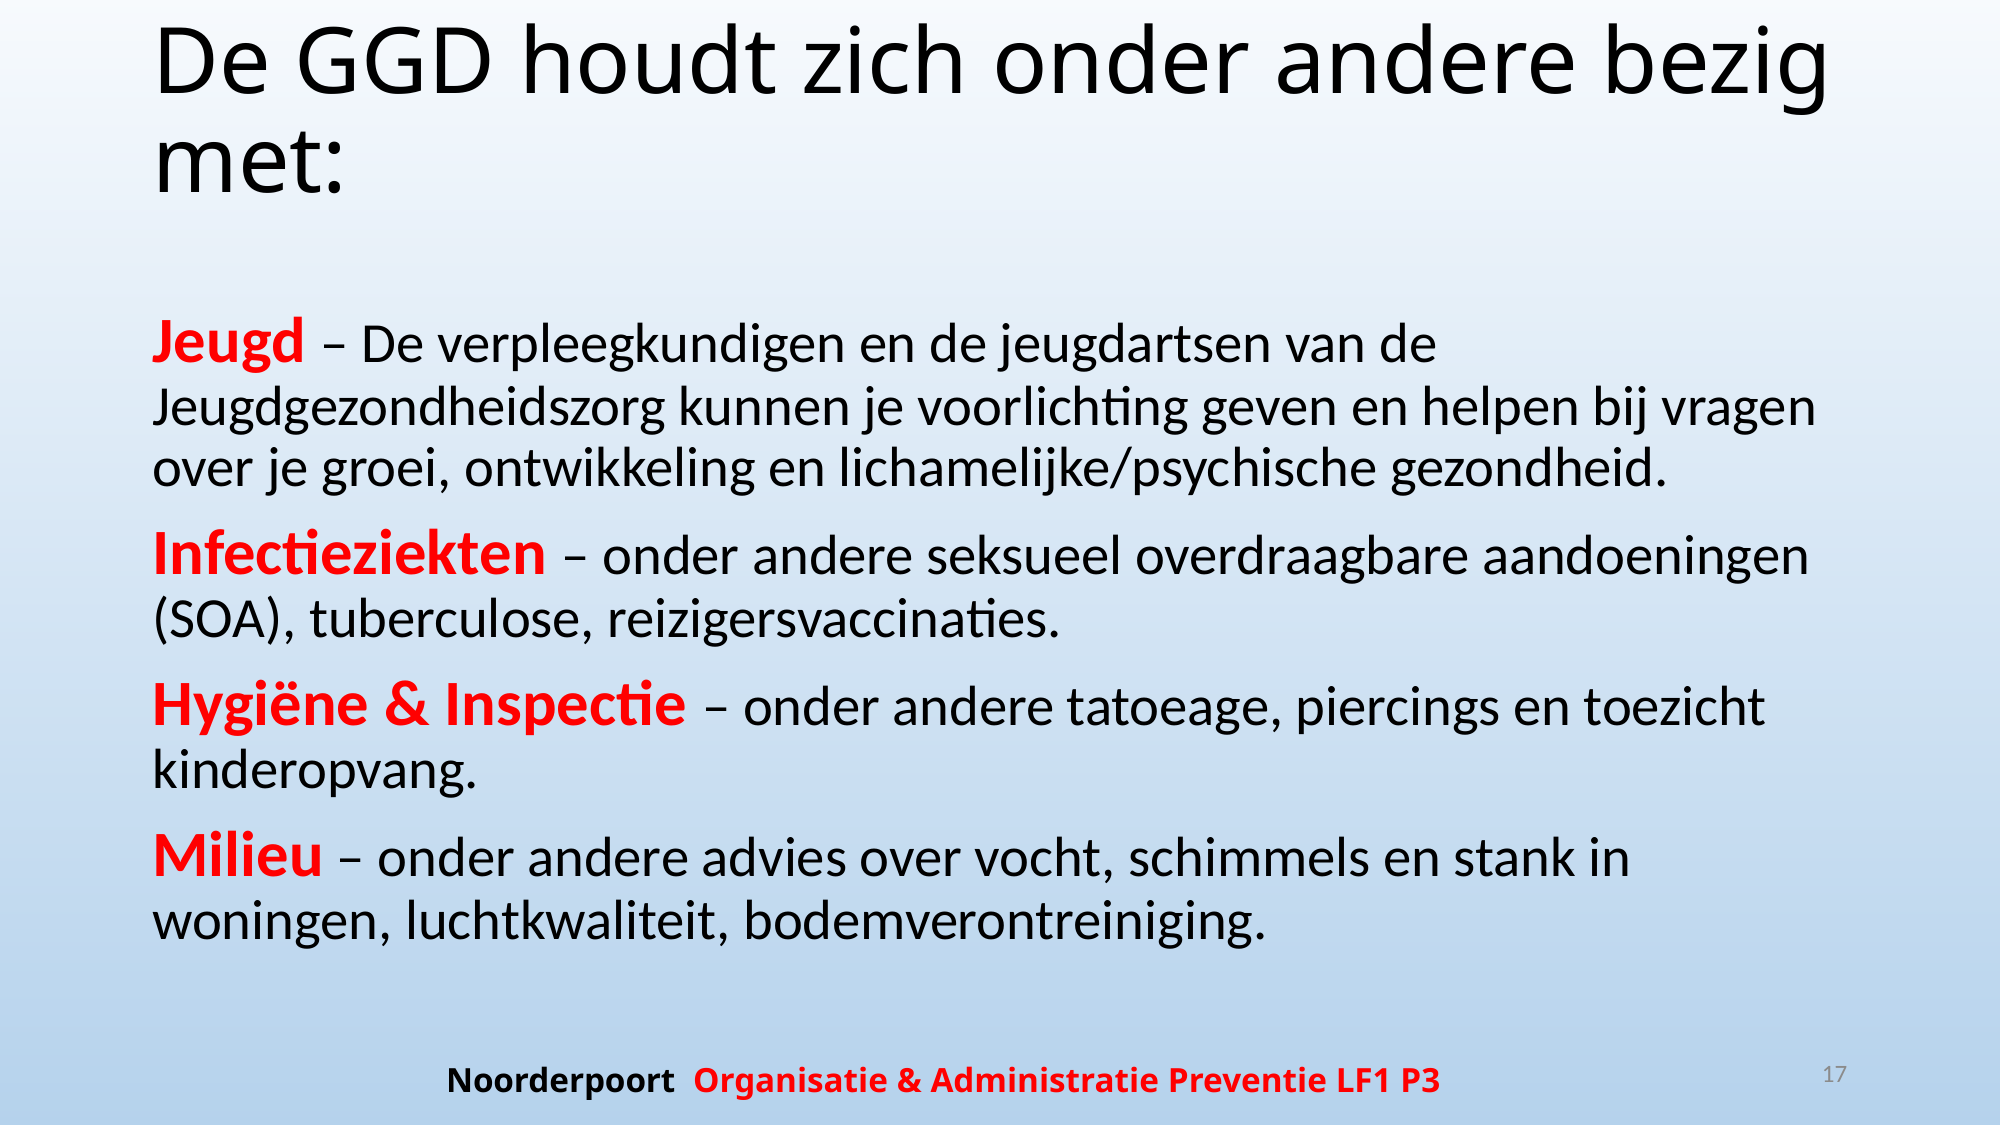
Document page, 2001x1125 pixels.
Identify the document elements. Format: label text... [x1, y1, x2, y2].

list Jeugd – De verpleegkundigen en de jeugdartsen van de Jeugdgezondheidszorg kunnen je voorlichting geven en helpen bij vragen over je groei, ontwikkeling en lichamelijke/psychische gezondheid. Infectieziekten – onder andere seksueel overdraagbare aandoeningen (SOA), tuberculose, reizigersvaccinaties. Hygiëne & Inspectie – onder andere tatoeage, piercings en toezicht kinderopvang. Milieu – onder andere advies over vocht, schimmels en stank in woningen, luchtkwaliteit, bodemverontreiniging. [137, 299, 1863, 1014]
slide_number 17 [1412, 1042, 1863, 1103]
footer Noorderpoort Organisatie & Administratie Preventie LF1 P3 [197, 1048, 1717, 1109]
title De GGD houdt zich onder andere bezig met: [137, 59, 1863, 278]
